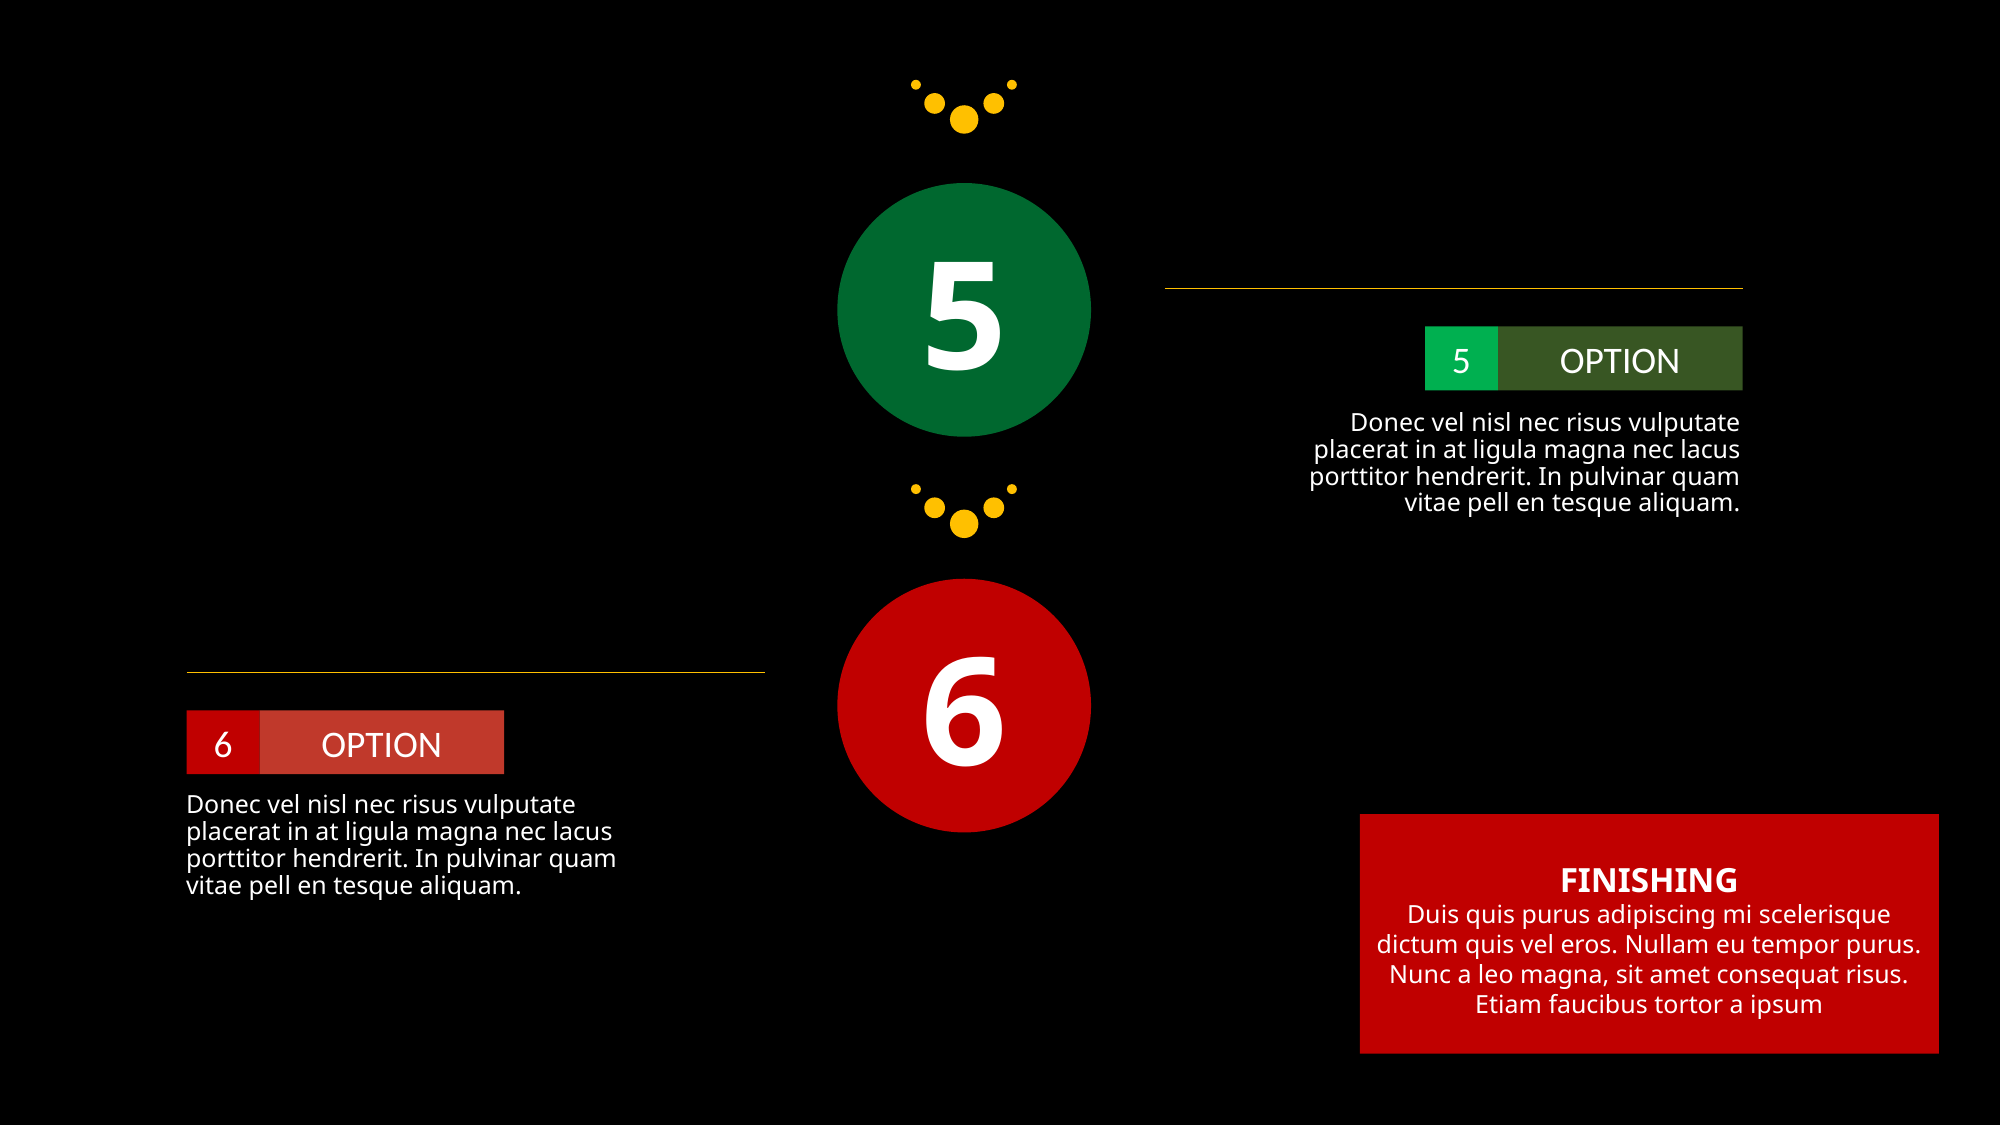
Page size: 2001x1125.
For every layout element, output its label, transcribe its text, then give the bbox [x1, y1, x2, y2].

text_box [1424, 326, 1743, 391]
text_box Donec vel nisl nec risus vulputate placerat in at ligula magna nec lacus porttitor hendrerit. In pulvinar quam vitae pell en tesque aliquam. [1285, 402, 1756, 553]
text_box 6 [836, 577, 1093, 834]
text_box FINISHING Duis quis purus adipiscing mi scelerisque dictum quis vel eros. Nullam eu tempor purus. Nunc a leo magna, sit amet consequat risus. Etiam faucibus tortor a ipsum [1359, 814, 1939, 1054]
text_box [911, 484, 1017, 539]
text_box 5 [836, 181, 1093, 438]
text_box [911, 79, 1017, 134]
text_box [186, 710, 505, 775]
text_box Donec vel nisl nec risus vulputate placerat in at ligula magna nec lacus porttitor hendrerit. In pulvinar quam vitae pell en tesque aliquam. [171, 784, 642, 936]
